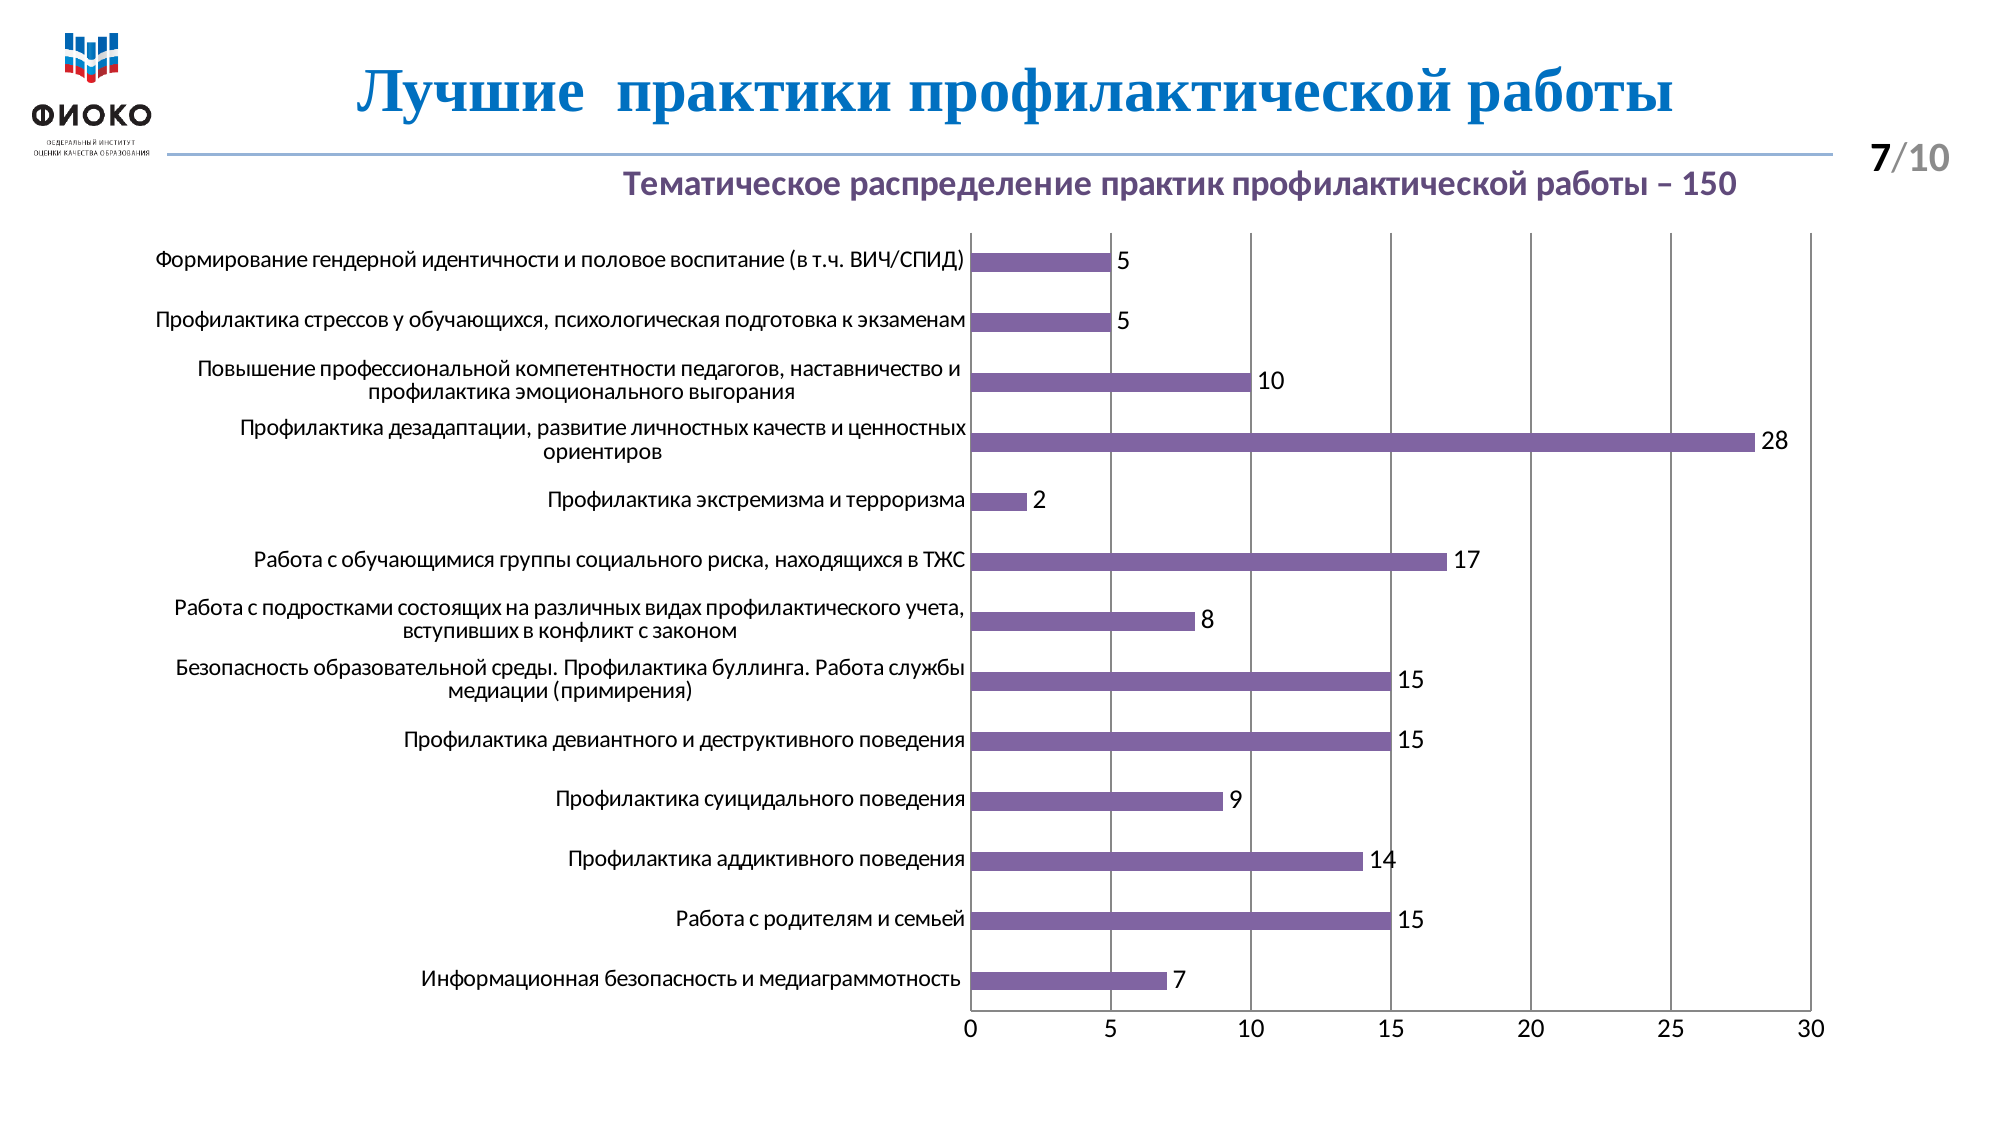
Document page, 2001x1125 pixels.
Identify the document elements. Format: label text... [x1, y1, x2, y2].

slide_number 7/10 [1820, 124, 1966, 185]
chart [146, 157, 1838, 1069]
picture [24, 23, 158, 168]
text_box Лучшие практики профилактической работы [285, 41, 1763, 132]
